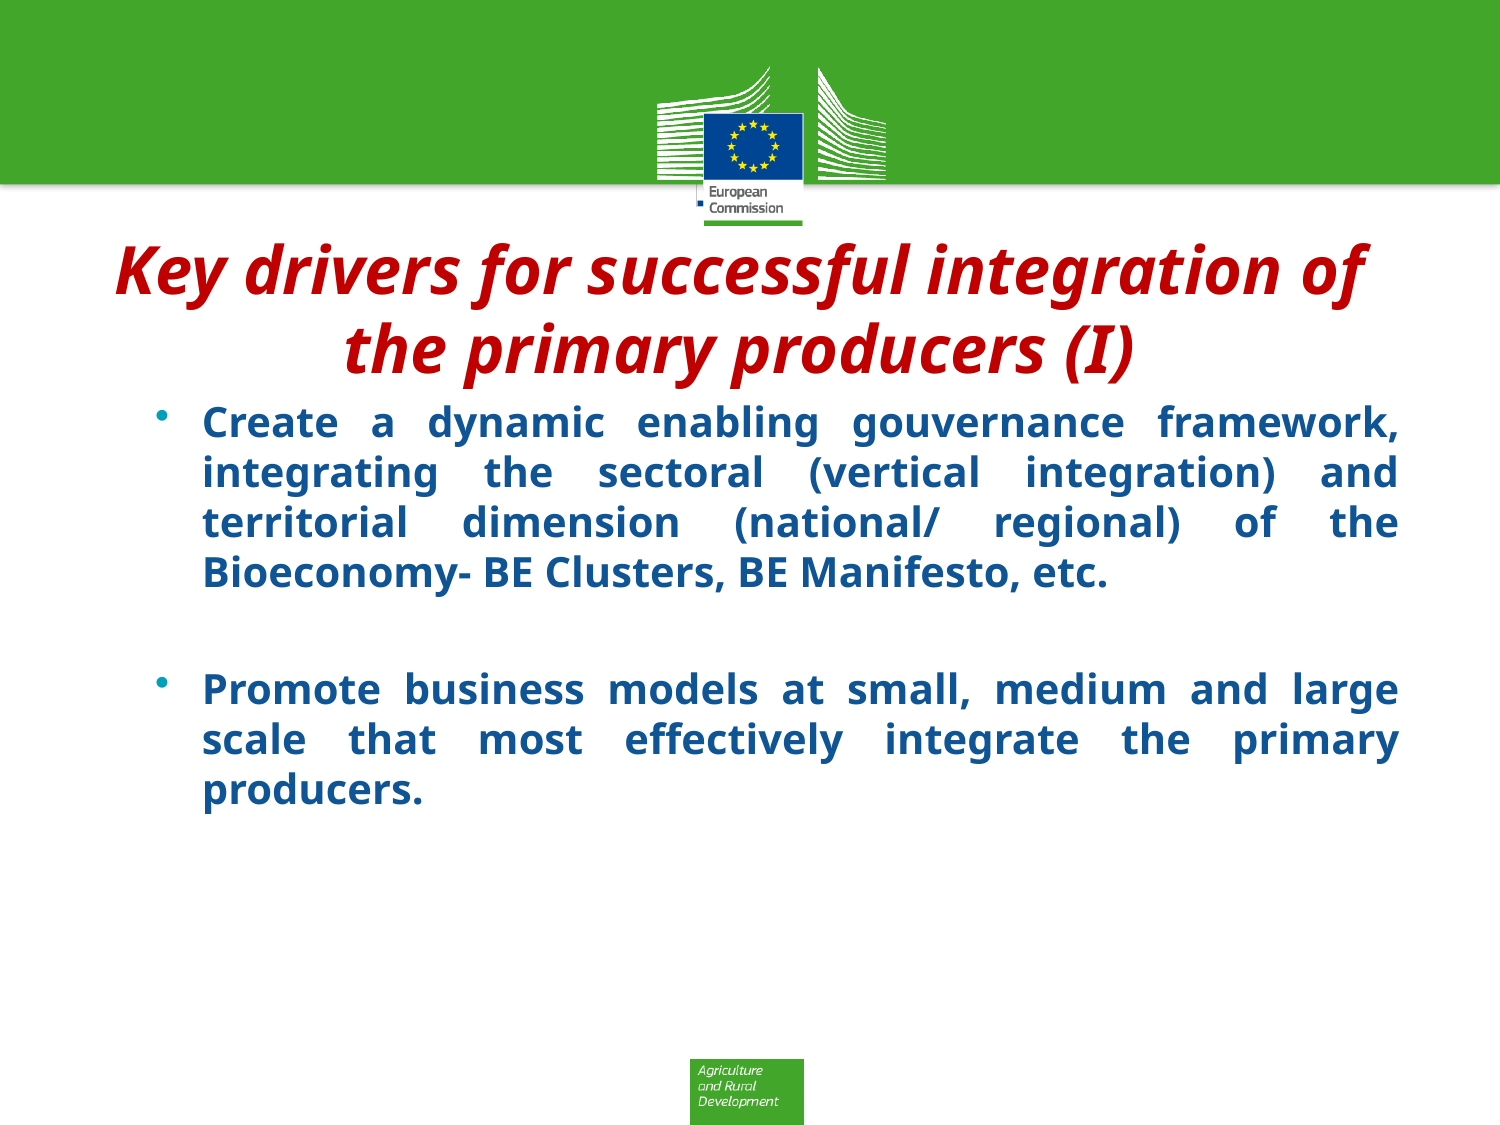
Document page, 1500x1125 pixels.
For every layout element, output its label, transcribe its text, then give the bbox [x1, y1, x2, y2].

picture [620, 66, 886, 219]
picture [690, 1059, 804, 1125]
list Key drivers for successful integration of the primary producers (I) Create a dynamic enabling gouvernance framework, integrating the sectoral (vertical integration) and territorial dimension (national/ regional) of the Bioeconomy- BE Clusters, BE Manifesto, etc. Promote business models at small, medium and large scale that most effectively integrate the primary producers. [64, 219, 1415, 1047]
